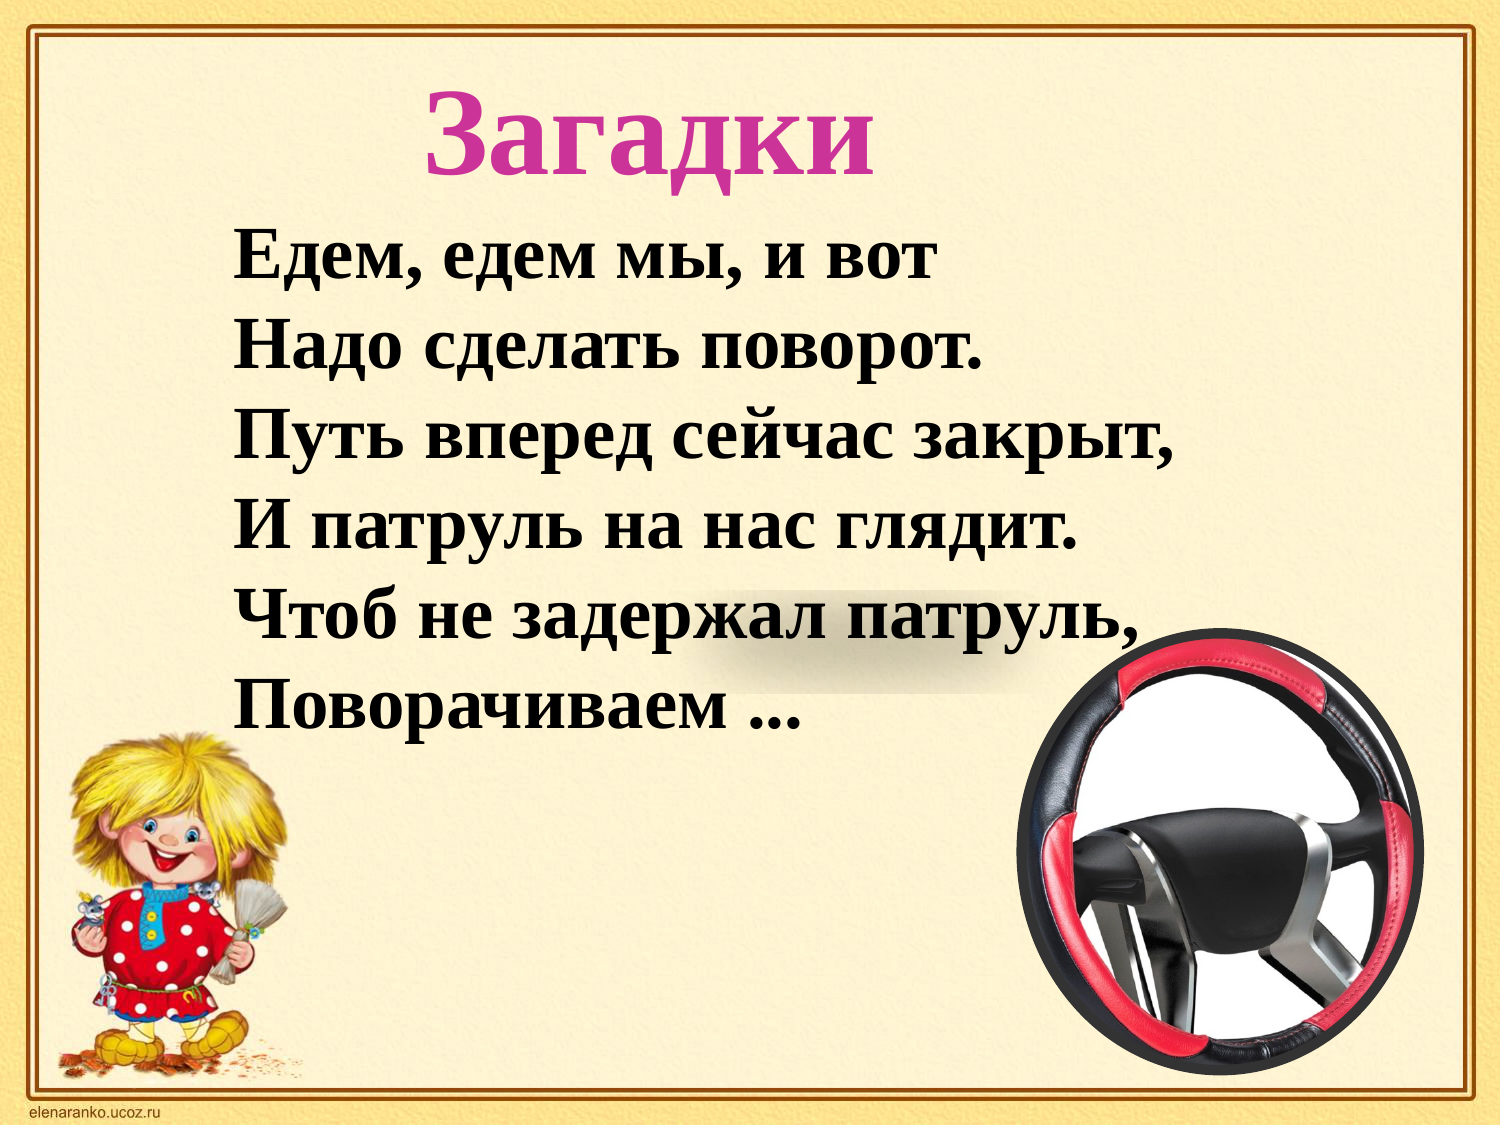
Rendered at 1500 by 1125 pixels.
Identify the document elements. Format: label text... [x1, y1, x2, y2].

picture [0, 0, 1500, 1125]
text_box Едем, едем мы, и вот Надо сделать поворот. Путь вперед сейчас закрыт, И патруль на нас глядит. Чтоб не задержал патруль, Поворачиваем ... [218, 196, 1247, 751]
text_box Загадки [407, 42, 1128, 196]
